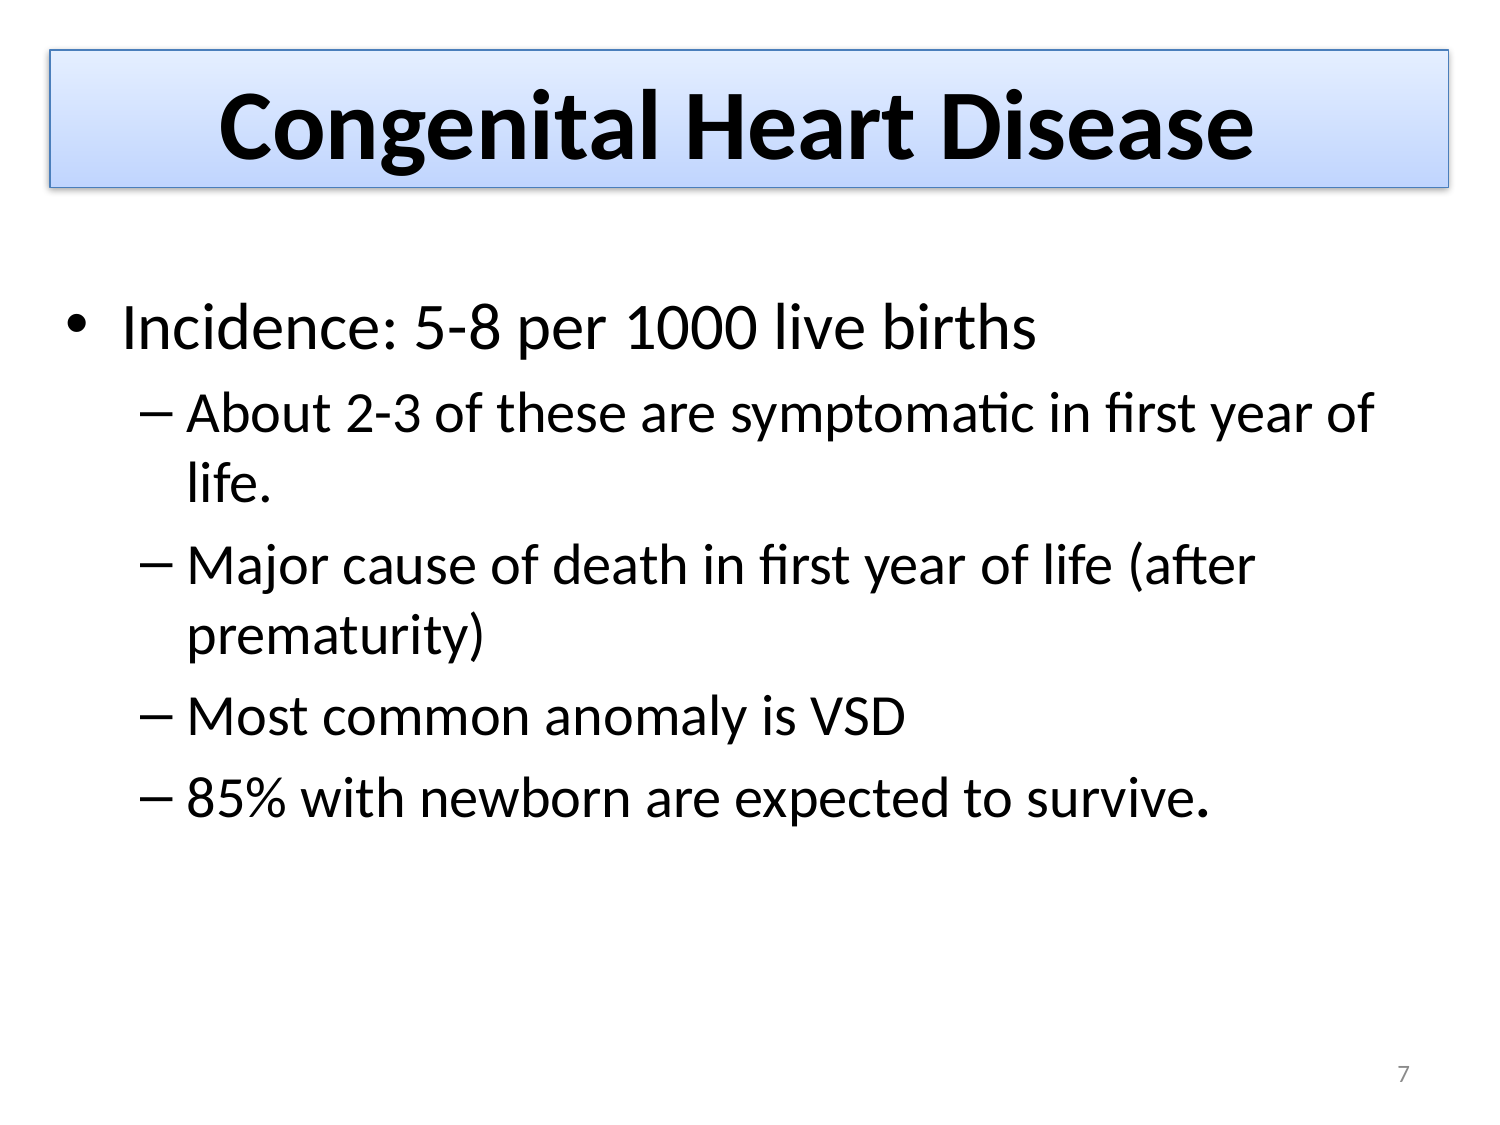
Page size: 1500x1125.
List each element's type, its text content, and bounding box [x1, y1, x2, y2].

text_box Congenital Heart Disease [49, 49, 1449, 188]
slide_number 7 [1074, 1042, 1425, 1103]
list Incidence: 5-8 per 1000 live births About 2-3 of these are symptomatic in first year of life. Major cause of death in first year of life (after prematurity) Most common anomaly is VSD 85% with newborn are expected to survive. [50, 275, 1463, 988]
